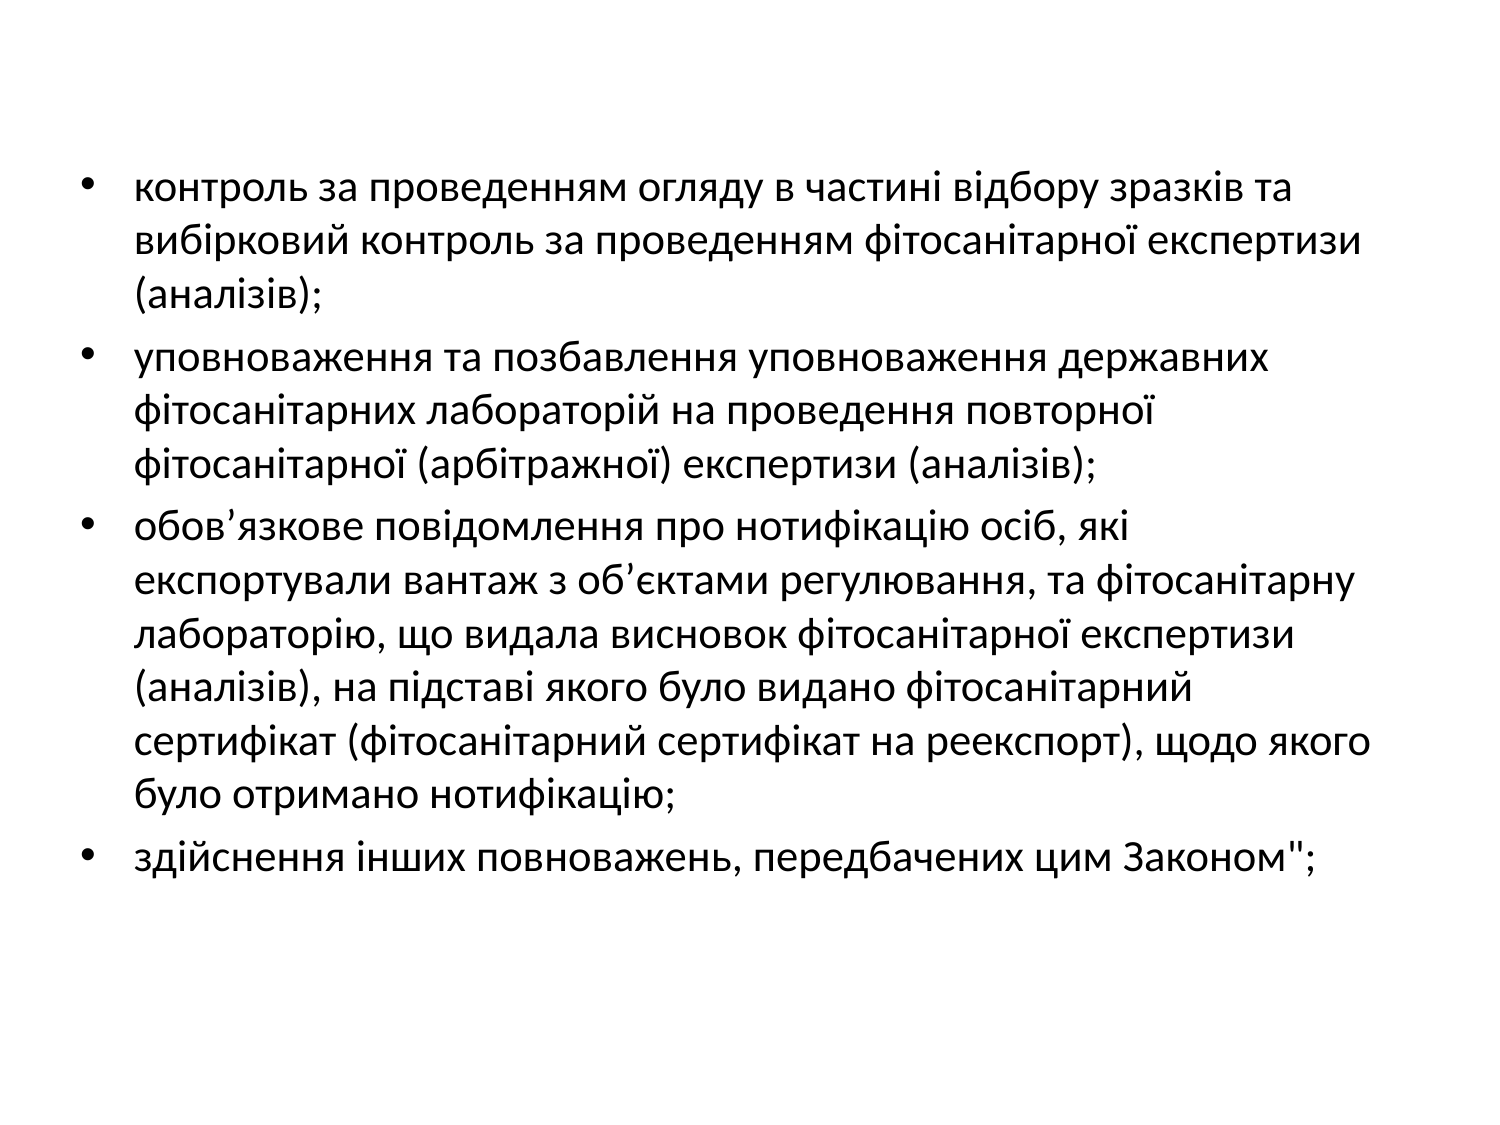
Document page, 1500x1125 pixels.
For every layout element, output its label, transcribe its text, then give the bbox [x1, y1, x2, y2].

list контроль за проведенням огляду в частині відбору зразків та вибірковий контроль за проведенням фітосанітарної експертизи (аналізів); уповноваження та позбавлення уповноваження державних фітосанітарних лабораторій на проведення повторної фітосанітарної (арбітражної) експертизи (аналізів); обов’язкове повідомлення про нотифікацію осіб, які експортували вантаж з об’єктами регулювання, та фітосанітарну лабораторію, що видала висновок фітосанітарної експертизи (аналізів), на підставі якого було видано фітосанітарний сертифікат (фітосанітарний сертифікат на реекспорт), щодо якого було отримано нотифікацію; здійснення інших повноважень, передбачених цим Законом"; [64, 149, 1415, 892]
